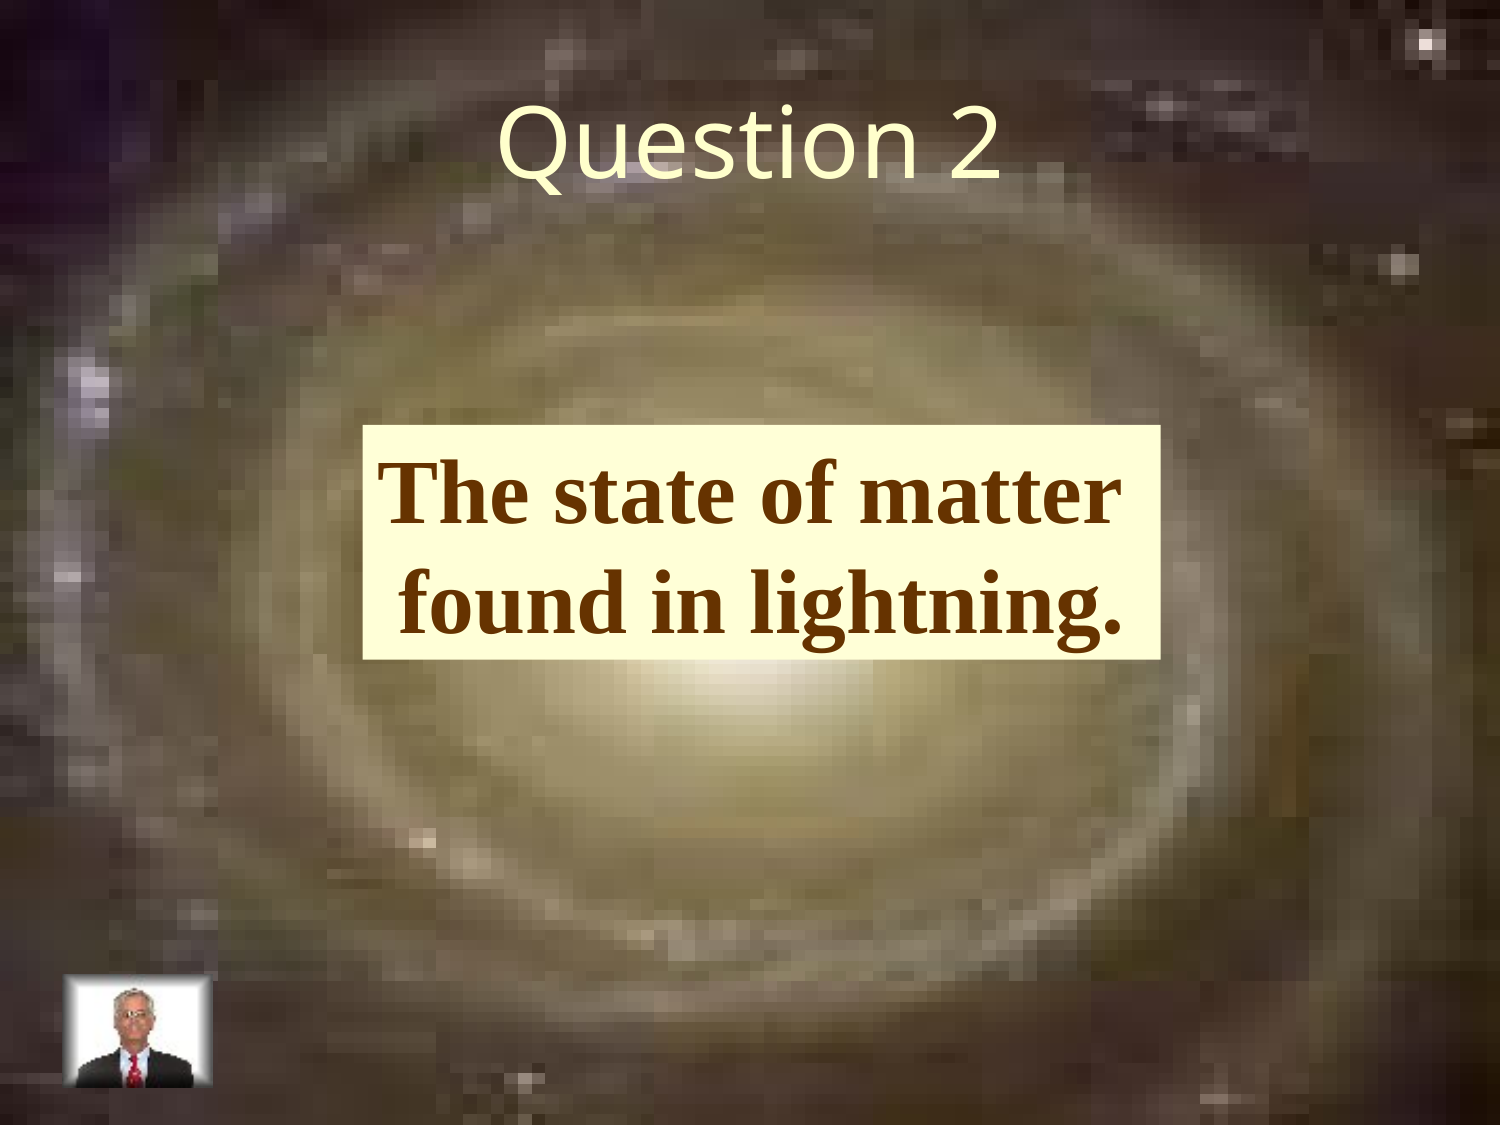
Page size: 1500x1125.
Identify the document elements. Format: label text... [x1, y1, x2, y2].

text_box The state of matter found in lightning. [362, 424, 1161, 660]
title Question 2 [74, 44, 1426, 233]
picture [0, 0, 1500, 1125]
